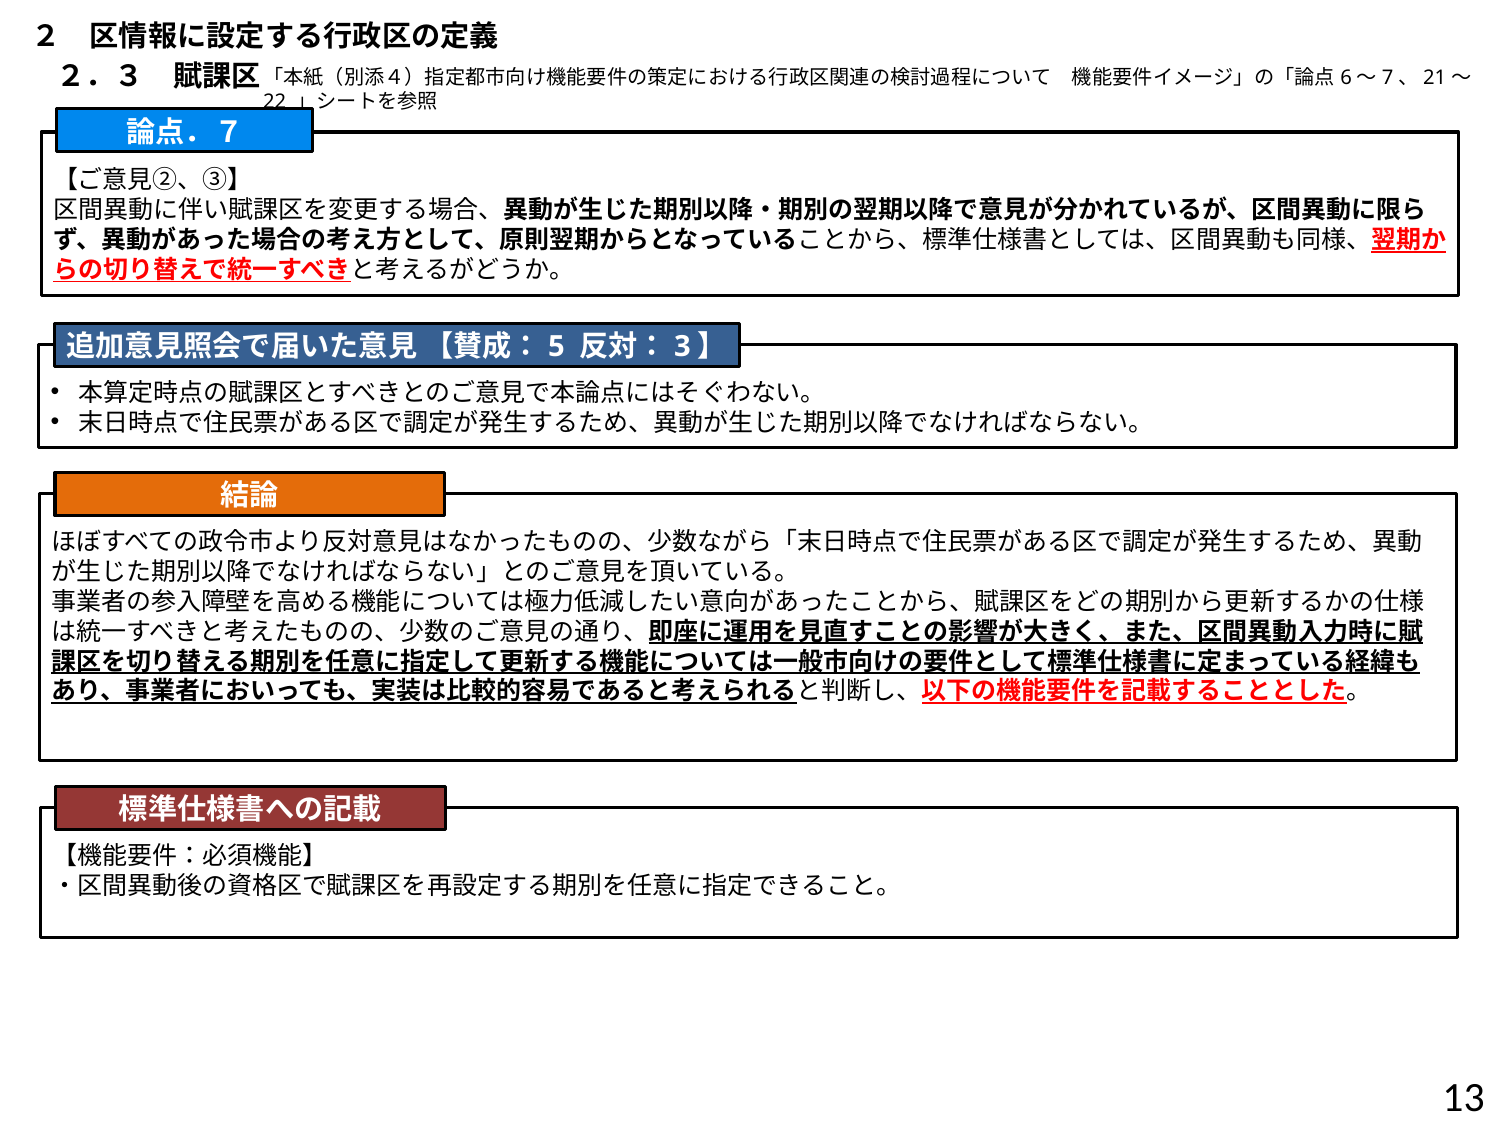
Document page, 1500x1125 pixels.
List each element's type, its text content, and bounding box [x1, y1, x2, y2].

text_box 【機能要件：必須機能】 ・区間異動後の資格区で賦課区を再設定する期別を任意に指定できること。 [40, 807, 1458, 938]
text_box ２ 区情報に設定する行政区の定義 [16, 2, 1440, 49]
text_box 【ご意見②、③】 区間異動に伴い賦課区を変更する場合、異動が生じた期別以降・期別の翌期以降で意見が分かれているが、区間異動に限らず、異動があった場合の考え方として、原則翌期からとなっていることから、標準仕様書としては、区間異動も同様、翌期からの切り替えで統一すべきと考えるがどうか。 [41, 132, 1459, 296]
text_box ２．３ 賦課区 [41, 42, 1464, 89]
text_box 標準仕様書への記載 [54, 785, 448, 832]
text_box 本算定時点の賦課区とすべきとのご意見で本論点にはそぐわない。 末日時点で住民票がある区で調定が発生するため、異動が生じた期別以降でなければならない。 [38, 344, 1457, 448]
text_box 結論 [53, 470, 447, 518]
text_box 追加意見照会で届いた意見 【賛成：5 反対：3】 [52, 321, 741, 369]
text_box ほぼすべての政令市より反対意見はなかったものの、少数ながら「末日時点で住民票がある区で調定が発生するため、異動が生じた期別以降でなければならない」とのご意見を頂いている。 事業者の参入障壁を高める機能については極力低減したい意向があったことから、賦課区をどの期別から更新するかの仕様は統一すべきと考えたものの、少数のご意見の通り、即座に運用を見直すことの影響が大きく、また、区間異動入力時に賦課区を切り替える期別を任意に指定して更新する機能については一般市向けの要件として標準仕様書に定まっている経緯もあり、事業者においっても、実装は比較的容易であると考えられると判断し、以下の機能要件を記載することとした。 [39, 493, 1457, 761]
text_box 「本紙（別添４）指定都市向け機能要件の策定における行政区関連の検討過程について 機能要件イメージ」の「論点6～7、21～22 」シートを参照 [248, 49, 1500, 88]
text_box 論点．７ [55, 107, 315, 154]
slide_number 12 [1149, 1065, 1500, 1125]
